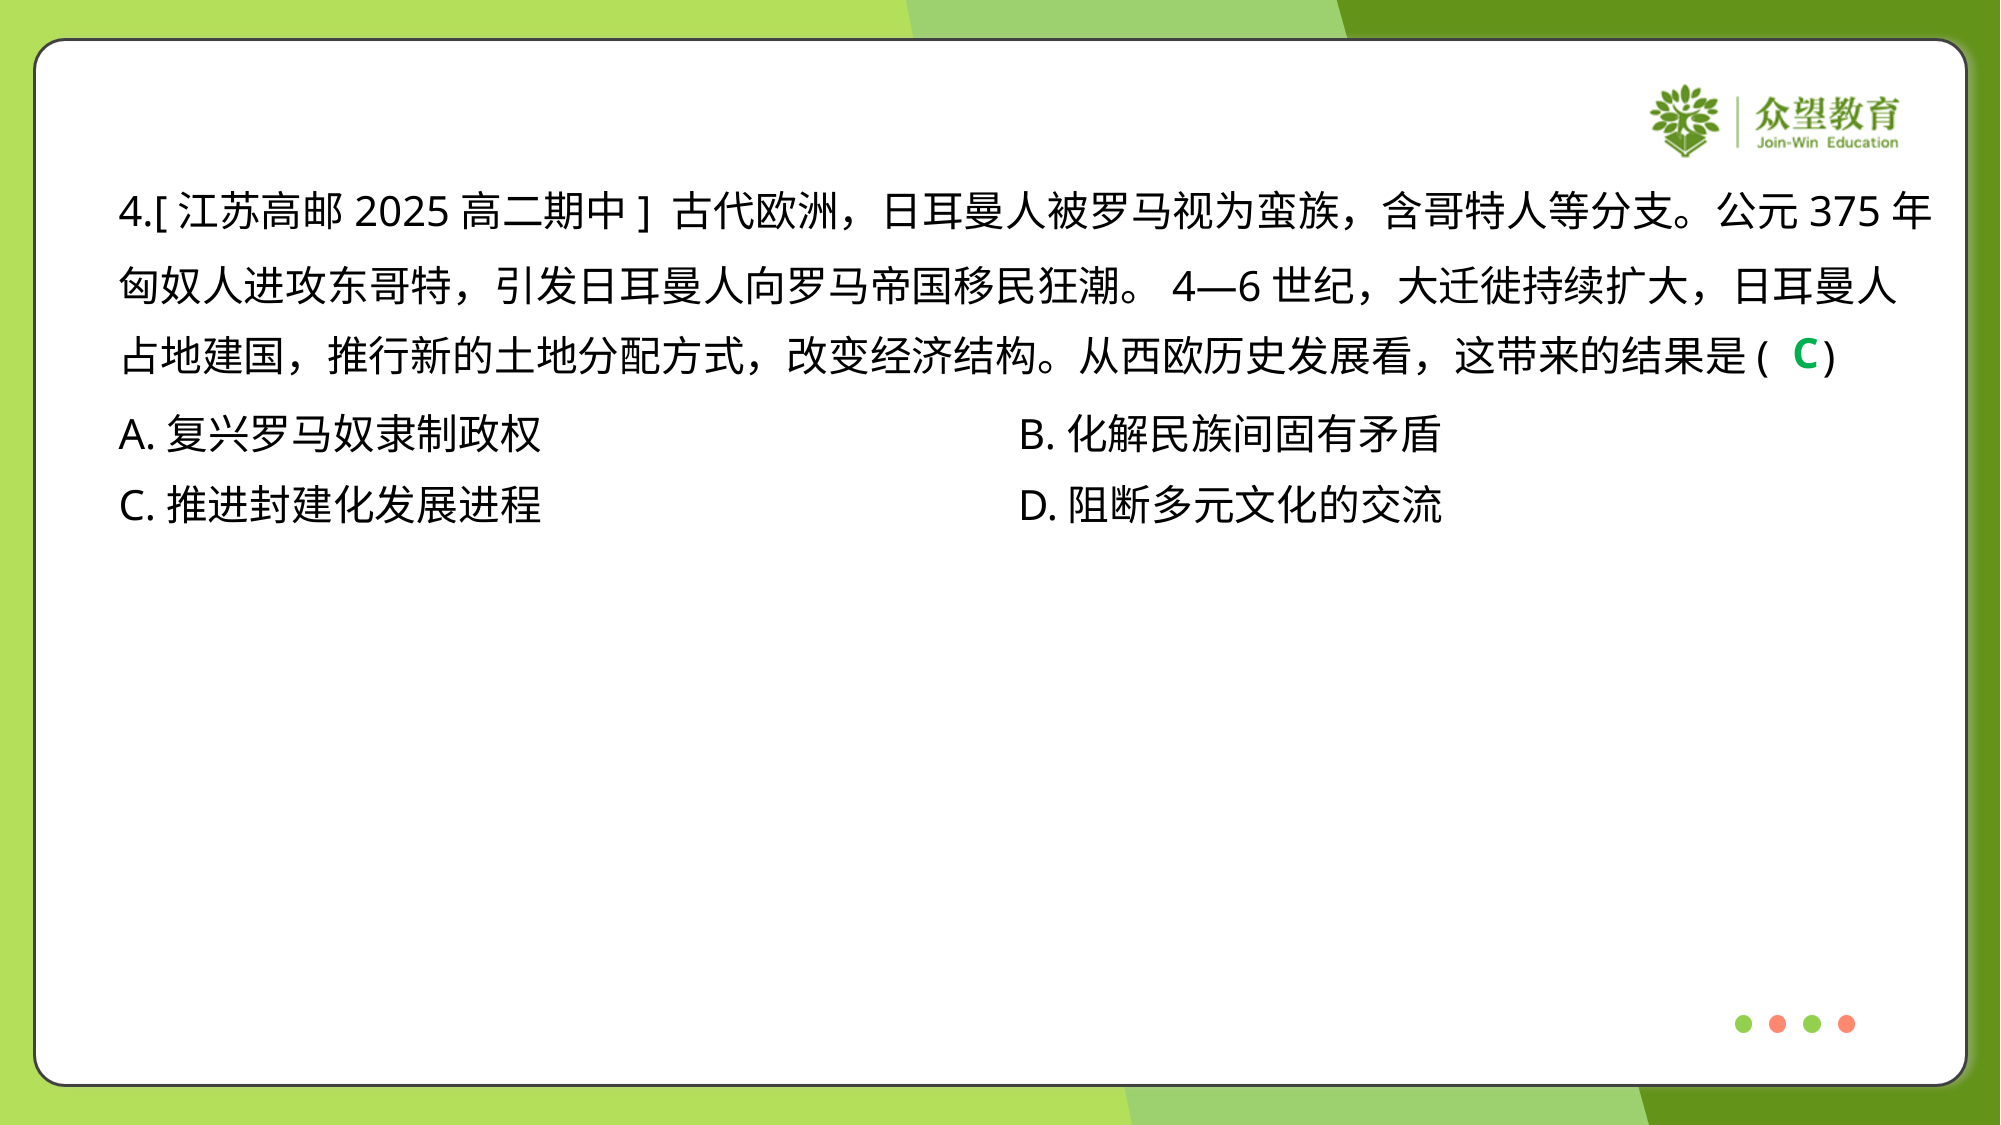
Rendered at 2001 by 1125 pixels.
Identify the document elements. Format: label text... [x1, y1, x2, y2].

text_box A.复兴罗马奴隶制政权 B.化解民族间固有矛盾 C.推进封建化发展进程 D.阻断多元文化的交流 [118, 382, 1883, 522]
text_box 4.[江苏高邮2025高二期中] 古代欧洲，日耳曼人被罗马视为蛮族，含哥特人等分支。公元375年 匈奴人进攻东哥特，引发日耳曼人向罗马帝国移民狂潮。4—6世纪，大迁徙持续扩大，日耳曼人 占地建国，推行新的土地分配方式，改变经济结构。从西欧历史发展看，这带来的结果是( ) [118, 159, 1883, 373]
text_box C [1776, 306, 1835, 371]
picture [0, 0, 2000, 1125]
